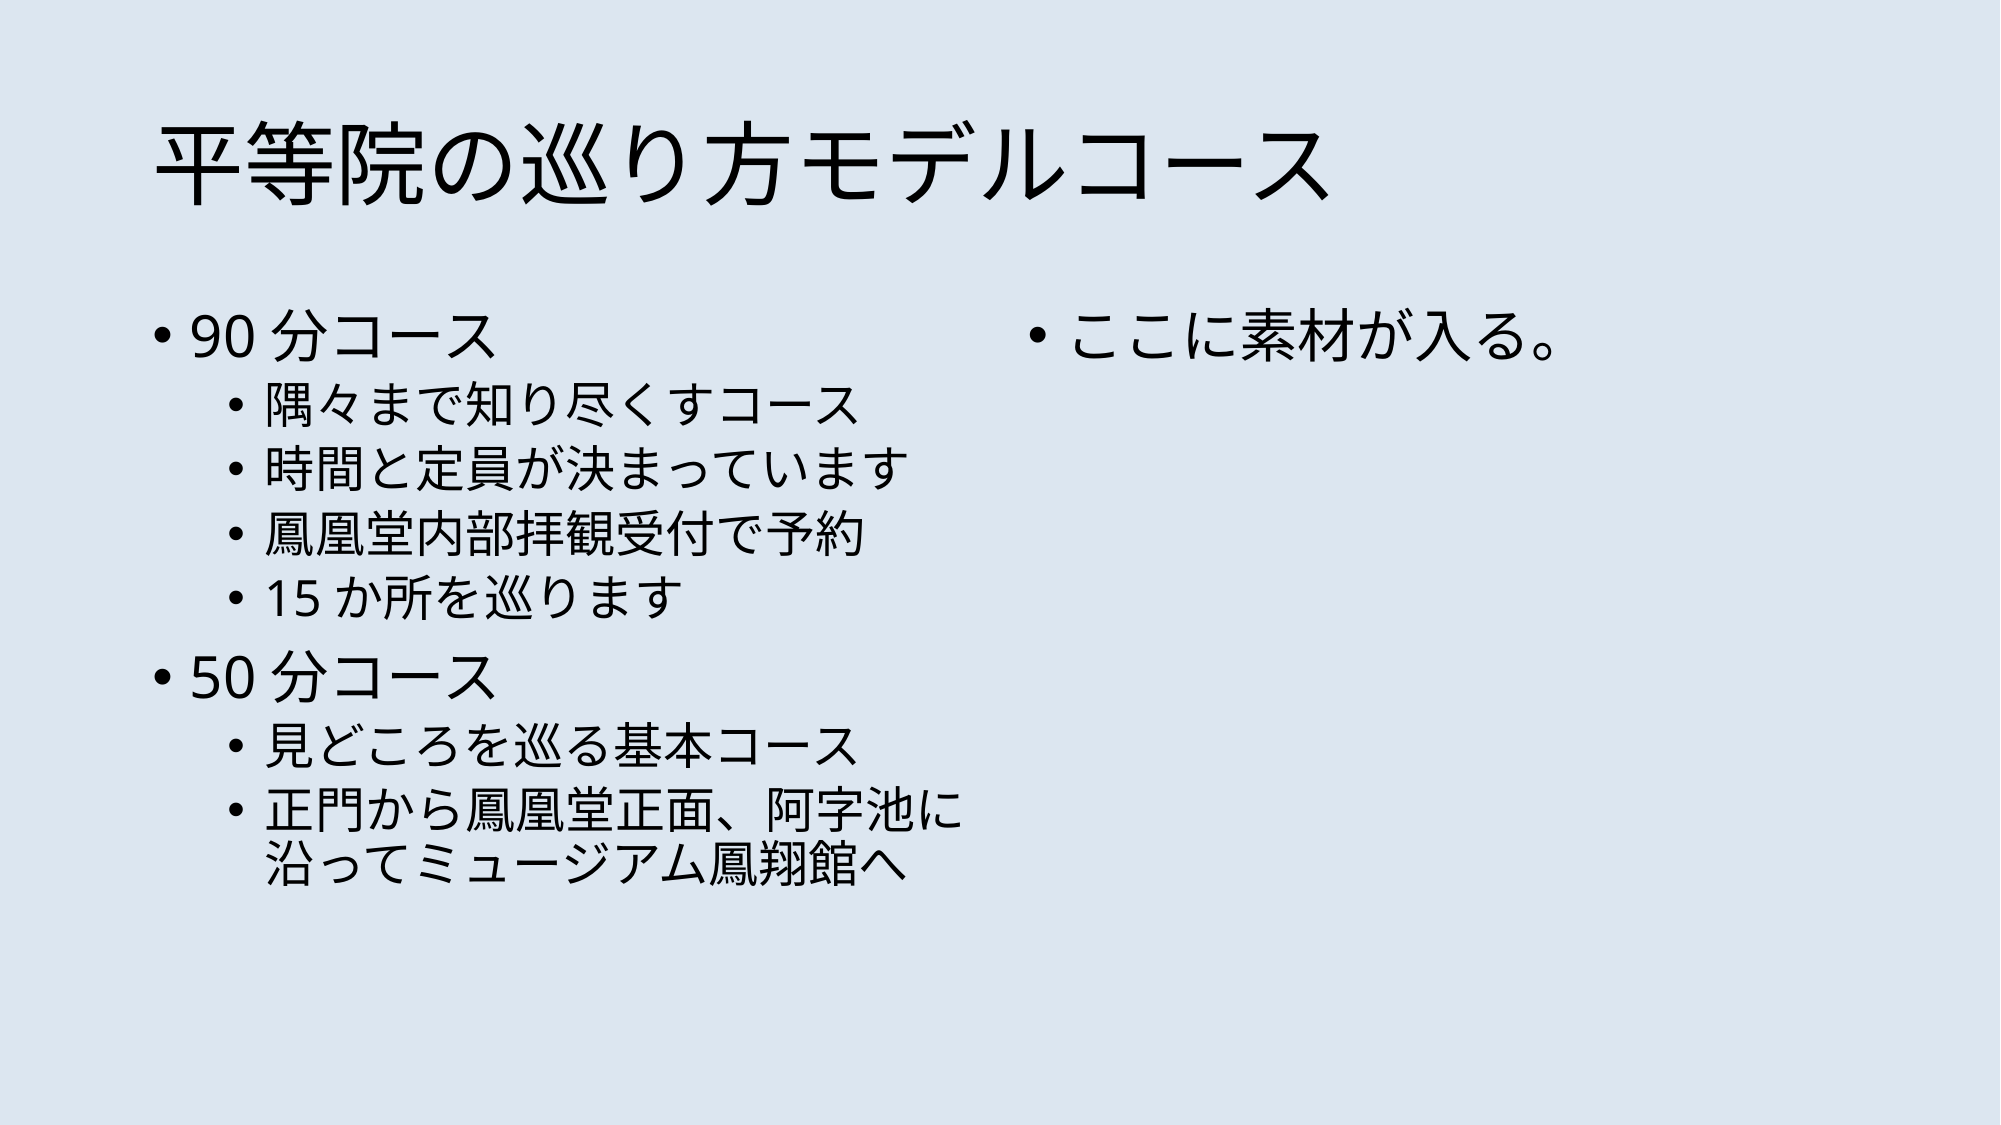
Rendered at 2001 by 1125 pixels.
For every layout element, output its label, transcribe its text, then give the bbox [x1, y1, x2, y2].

list 90分コース 隅々まで知り尽くすコース 時間と定員が決まっています 鳳凰堂内部拝観受付で予約 15か所を巡ります 50分コース 見どころを巡る基本コース 正門から鳳凰堂正面、阿字池に沿ってミュージアム鳳翔館へ [137, 299, 988, 1014]
list ここに素材が入る。 [1012, 299, 1863, 1014]
title 平等院の巡り方モデルコース [137, 59, 1863, 278]
